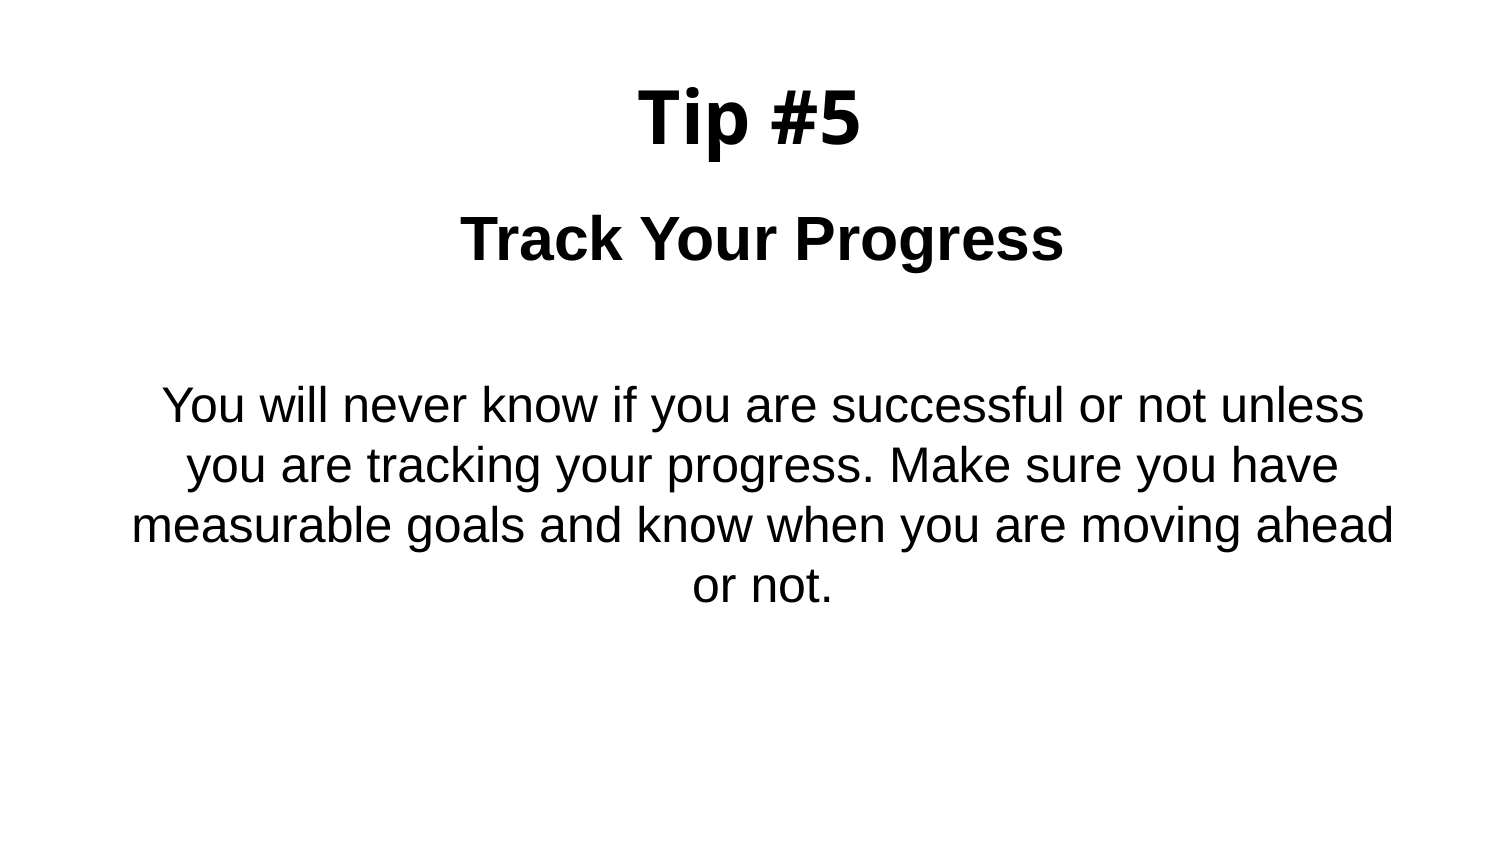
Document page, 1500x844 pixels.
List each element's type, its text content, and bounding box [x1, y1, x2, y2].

title Tip #5 [75, 33, 1425, 175]
list Track Your Progress You will never know if you are successful or not unless you are tracking your progress. Make sure you have measurable goals and know when you are moving ahead or not. [101, 183, 1425, 762]
